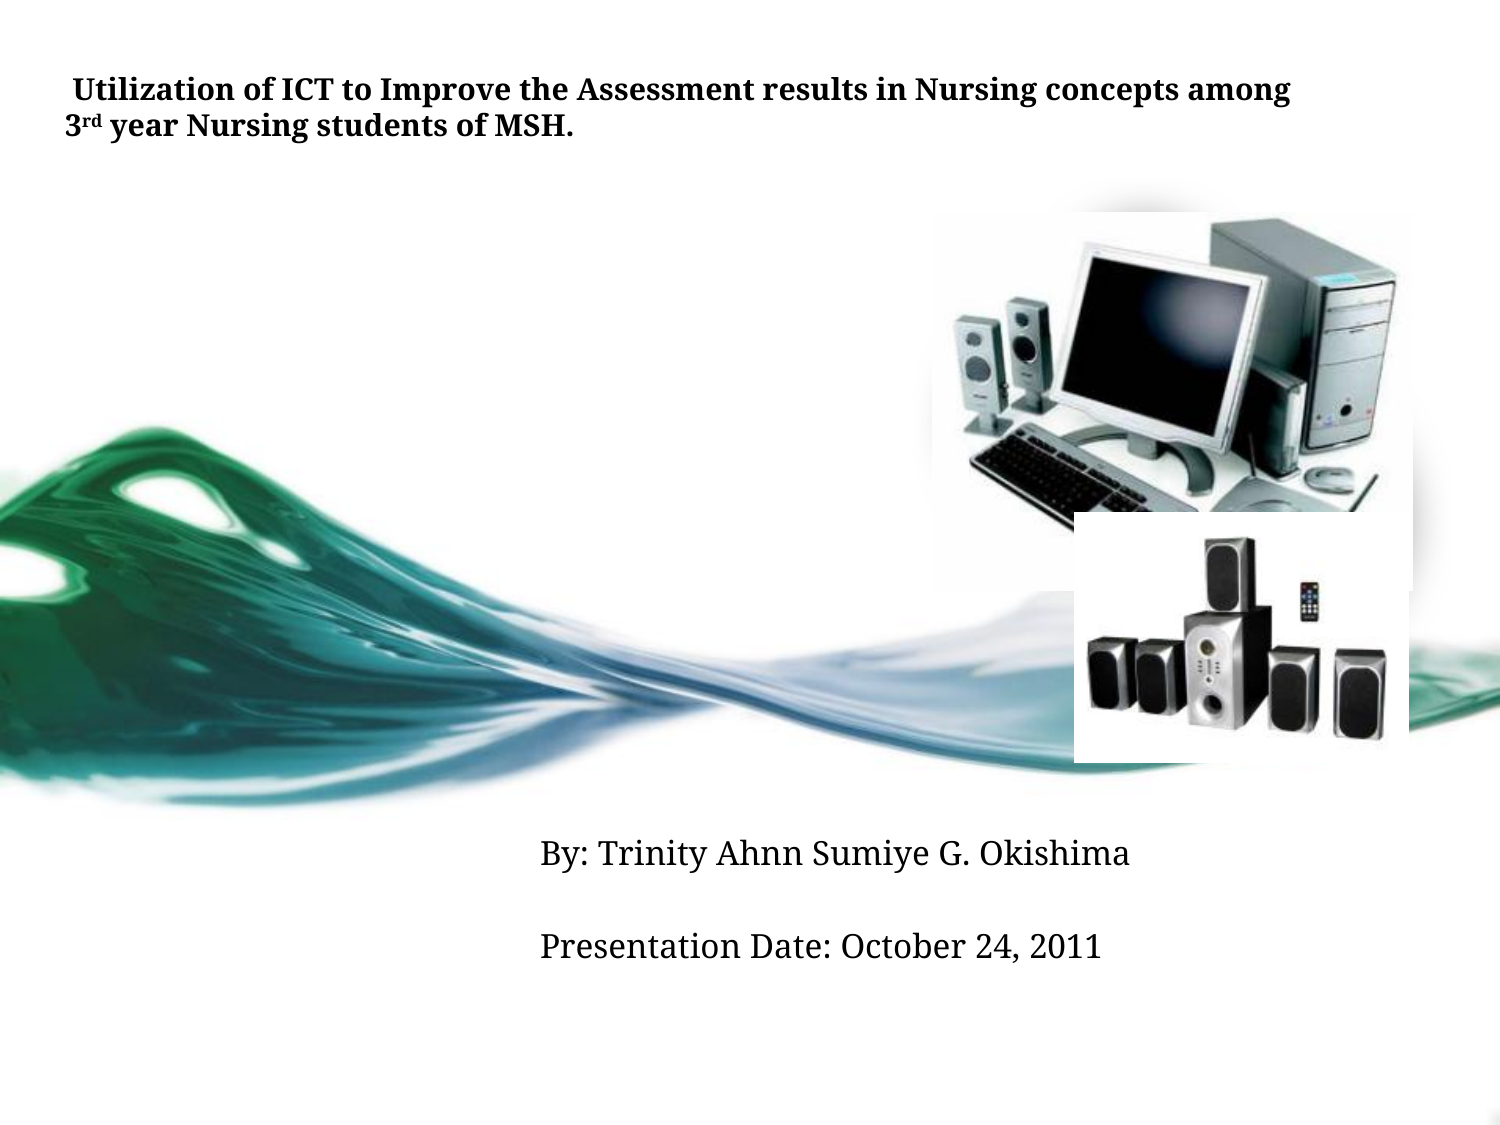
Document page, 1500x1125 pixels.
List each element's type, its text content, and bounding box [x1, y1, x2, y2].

title Utilization of ICT to Improve the Assessment results in Nursing concepts among 3rd year Nursing students of MSH. [50, 62, 1325, 188]
subtitle By: Trinity Ahnn Sumiye G. Okishima Presentation Date: October 24, 2011 [525, 825, 1391, 1038]
picture [0, 120, 1500, 1125]
